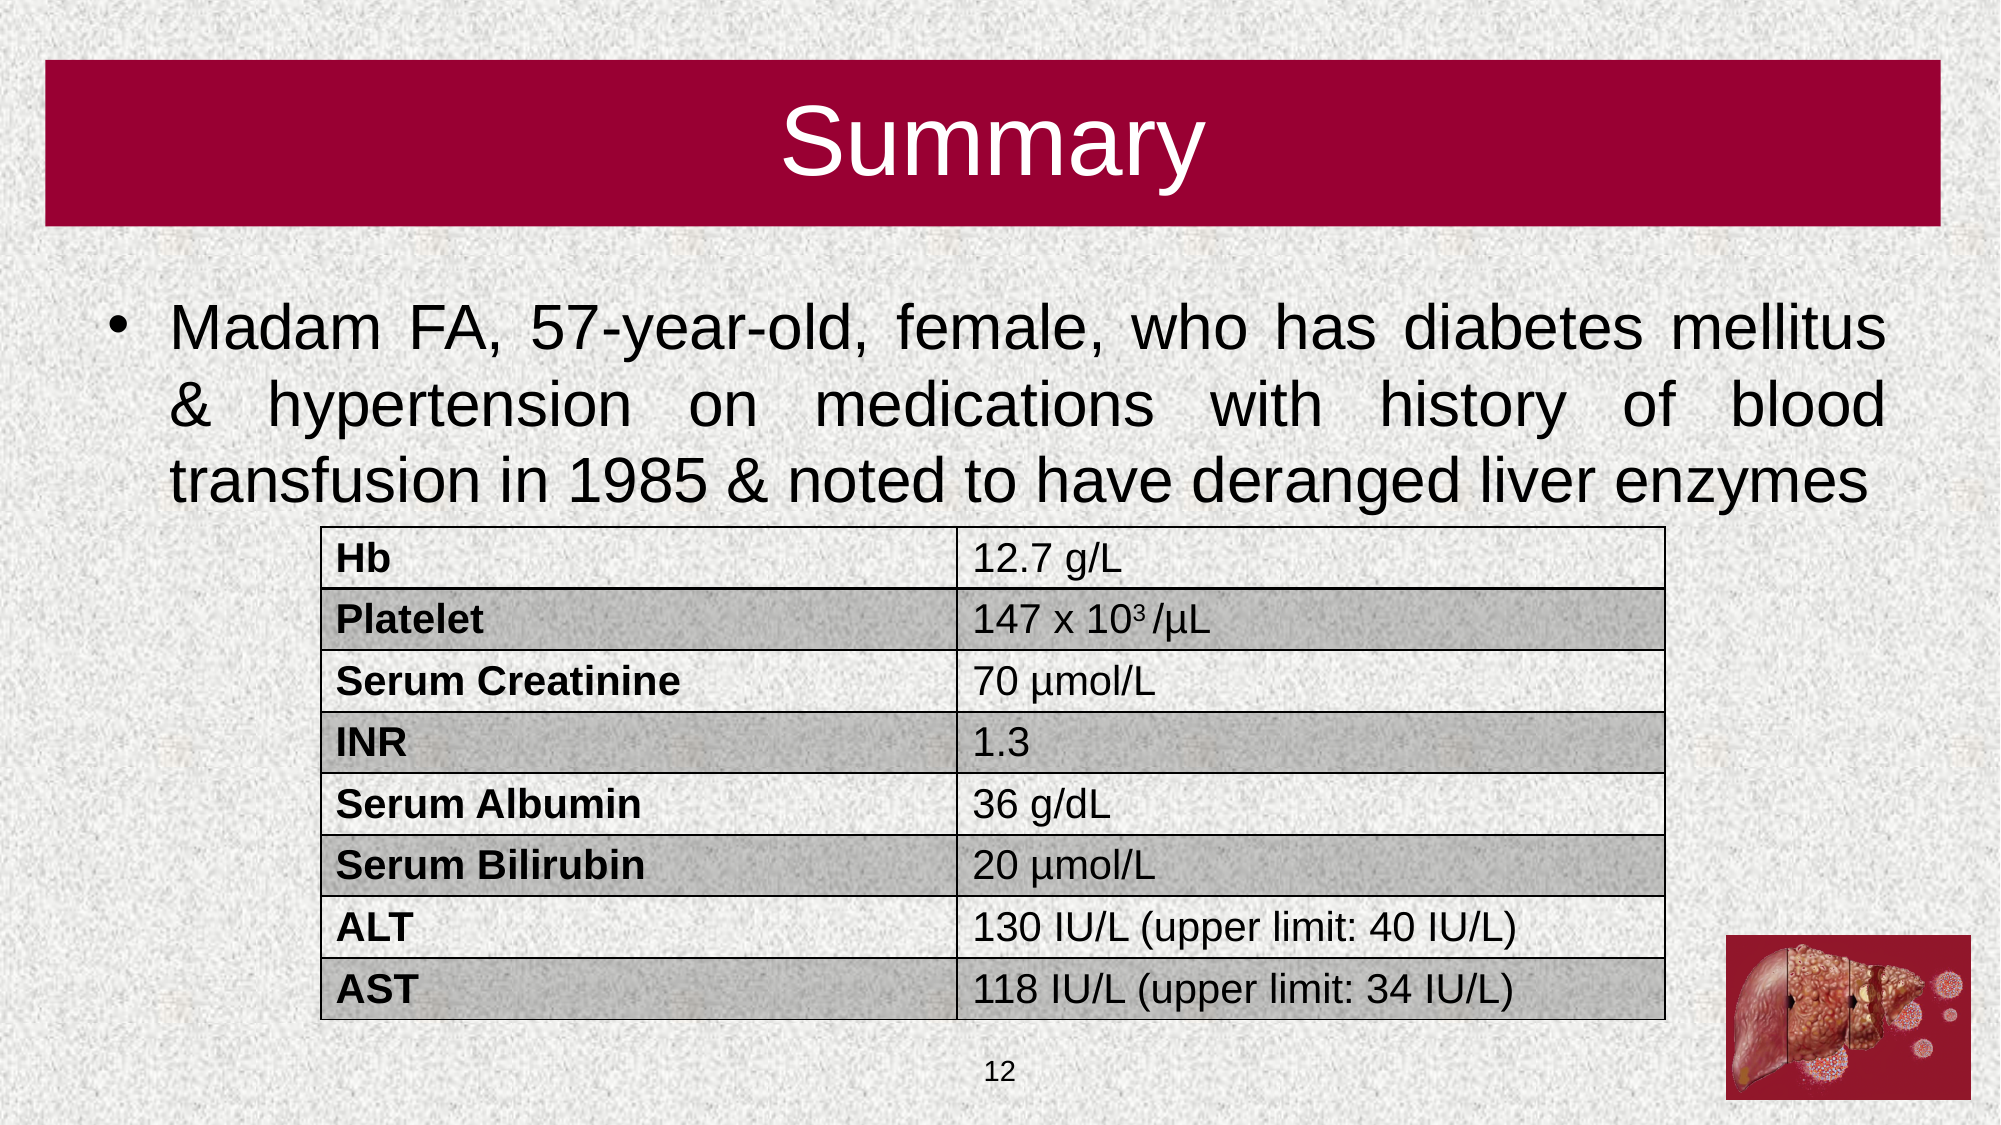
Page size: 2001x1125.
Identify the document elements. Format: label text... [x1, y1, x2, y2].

table_cell 130 IU/L (upper limit: 40 IU/L) [958, 897, 1664, 957]
title Summary [45, 59, 1941, 227]
table_cell 20 µmol/L [958, 836, 1664, 895]
table_header Hb [322, 528, 956, 587]
table_cell AST [322, 959, 956, 1019]
table_cell Serum Bilirubin [322, 836, 956, 895]
picture [0, 0, 2001, 1125]
table_cell Serum Creatinine [322, 651, 956, 711]
table_header 12.7 g/L [958, 528, 1664, 587]
table_cell Platelet [322, 590, 956, 649]
list Madam FA, 57-year-old, female, who has diabetes mellitus & hypertension on medications with history of blood transfusion in 1985 & noted to have deranged liver enzymes [92, 277, 1904, 527]
table_cell 36 g/dL [958, 774, 1664, 834]
slide_number 12 [774, 1039, 1225, 1100]
table_cell 118 IU/L (upper limit: 34 IU/L) [958, 959, 1664, 1019]
table_cell INR [322, 713, 956, 772]
table_cell 70 µmol/L [958, 651, 1664, 711]
table_cell ALT [322, 897, 956, 957]
table_cell 1.3 [958, 713, 1664, 772]
table_cell 147 x 103 /µL [958, 590, 1664, 649]
table_cell Serum Albumin [322, 774, 956, 834]
